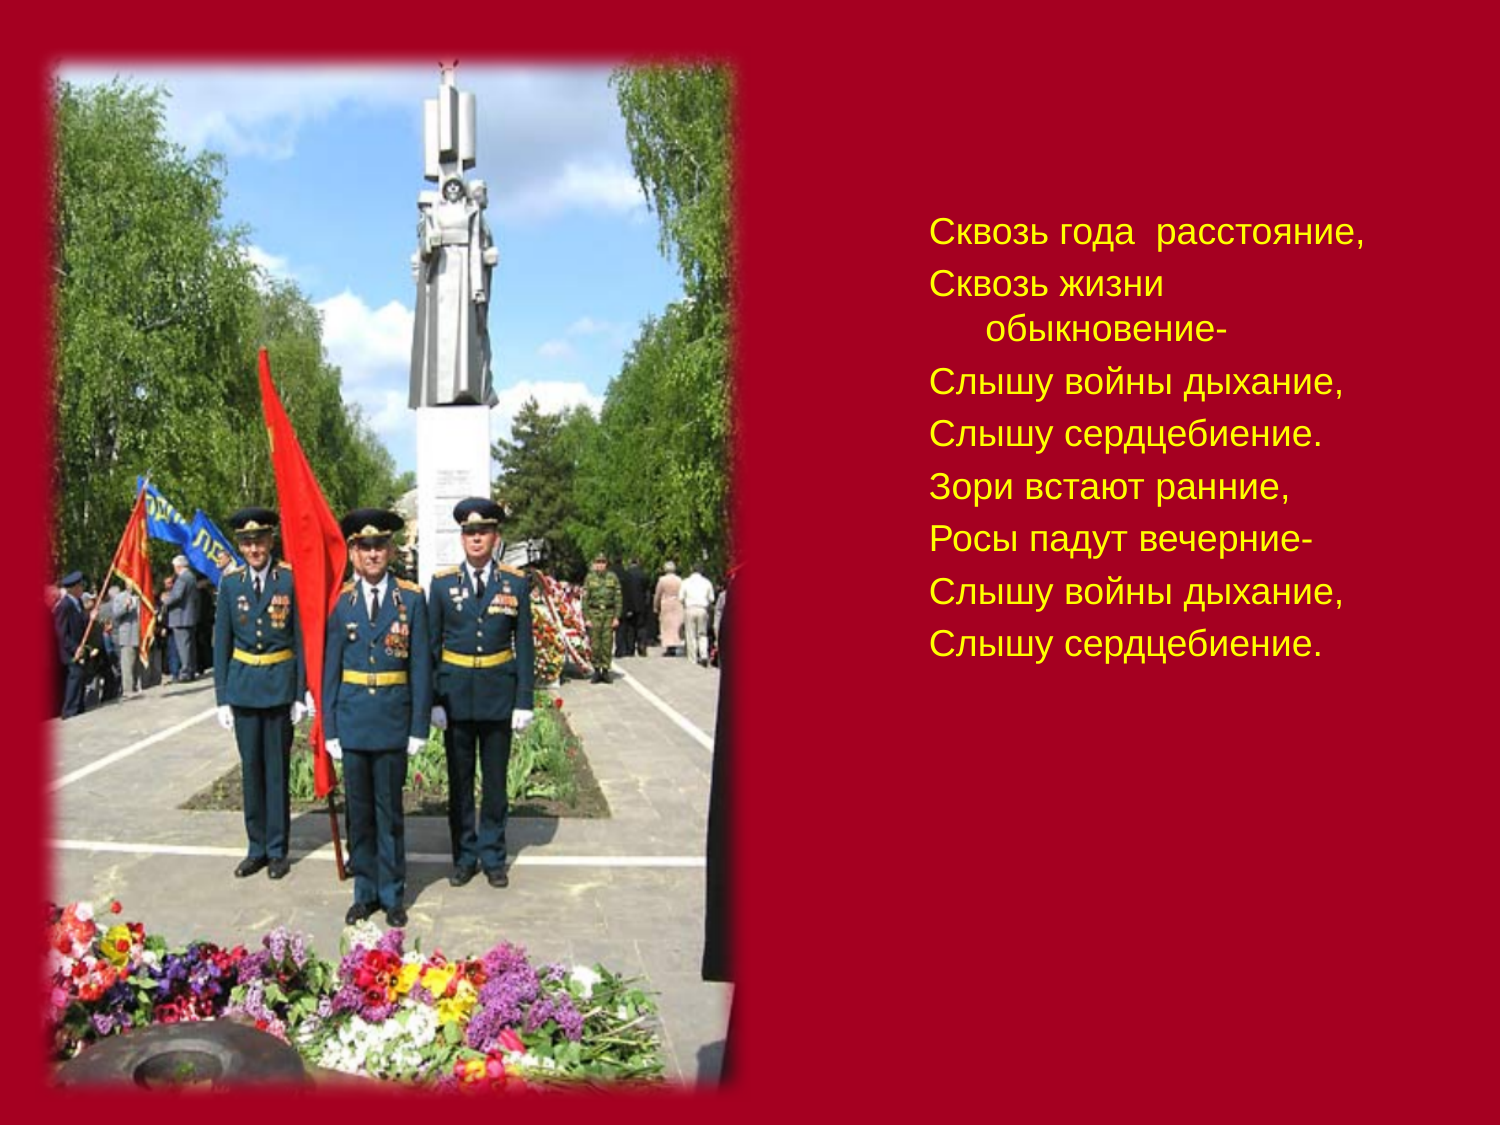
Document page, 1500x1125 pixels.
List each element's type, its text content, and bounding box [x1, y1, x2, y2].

list Сквозь года расстояние, Сквозь жизни обыкновение- Слышу войны дыхание, Слышу сердцебиение. Зори встают ранние, Росы падут вечерние- Слышу войны дыхание, Слышу сердцебиение. [913, 198, 1384, 905]
picture [34, 46, 751, 1102]
